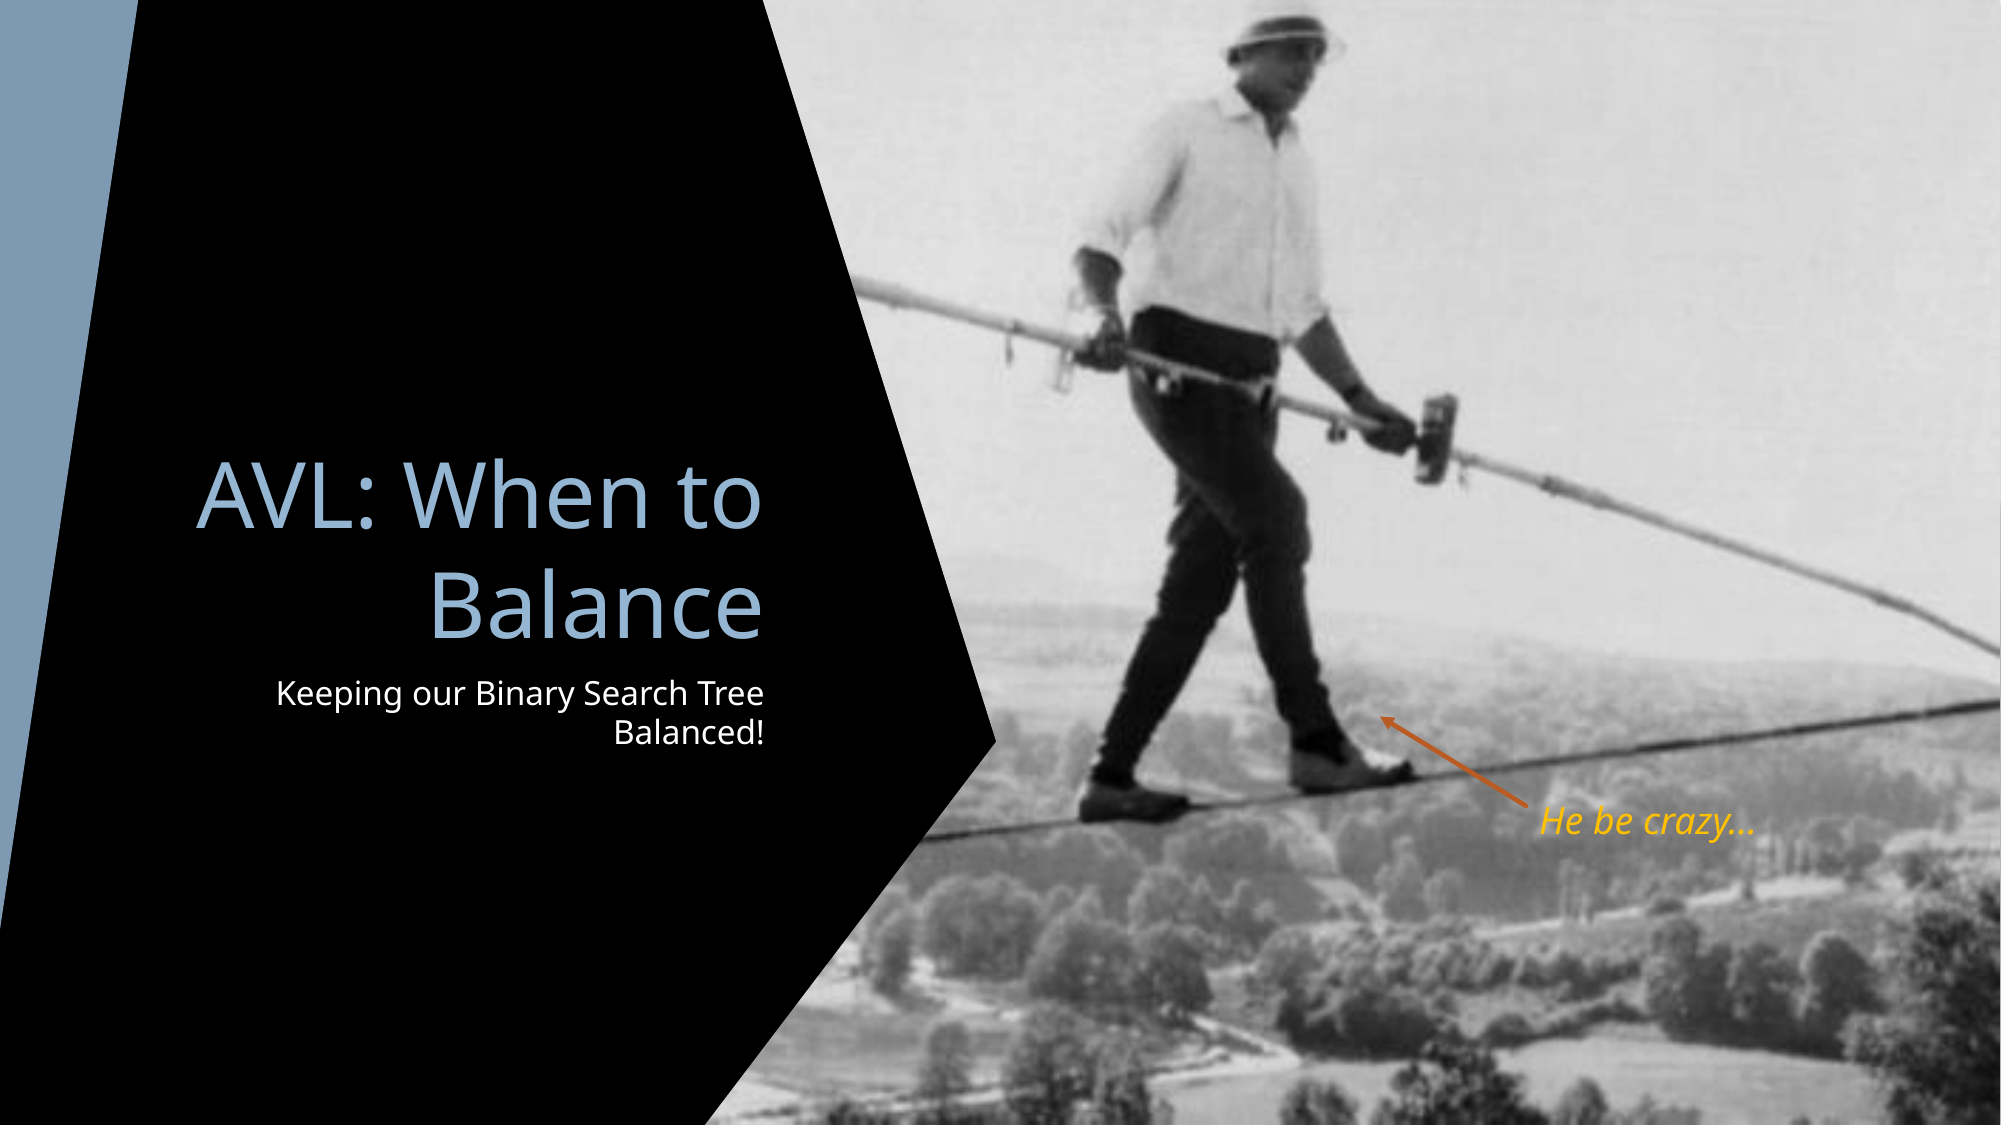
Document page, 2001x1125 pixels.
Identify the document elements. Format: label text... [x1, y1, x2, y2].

subtitle Keeping our Binary Search Tree Balanced! [111, 664, 695, 845]
title AVL: When to Balance [109, 275, 695, 664]
picture [699, 0, 2000, 1125]
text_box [1379, 715, 1527, 807]
